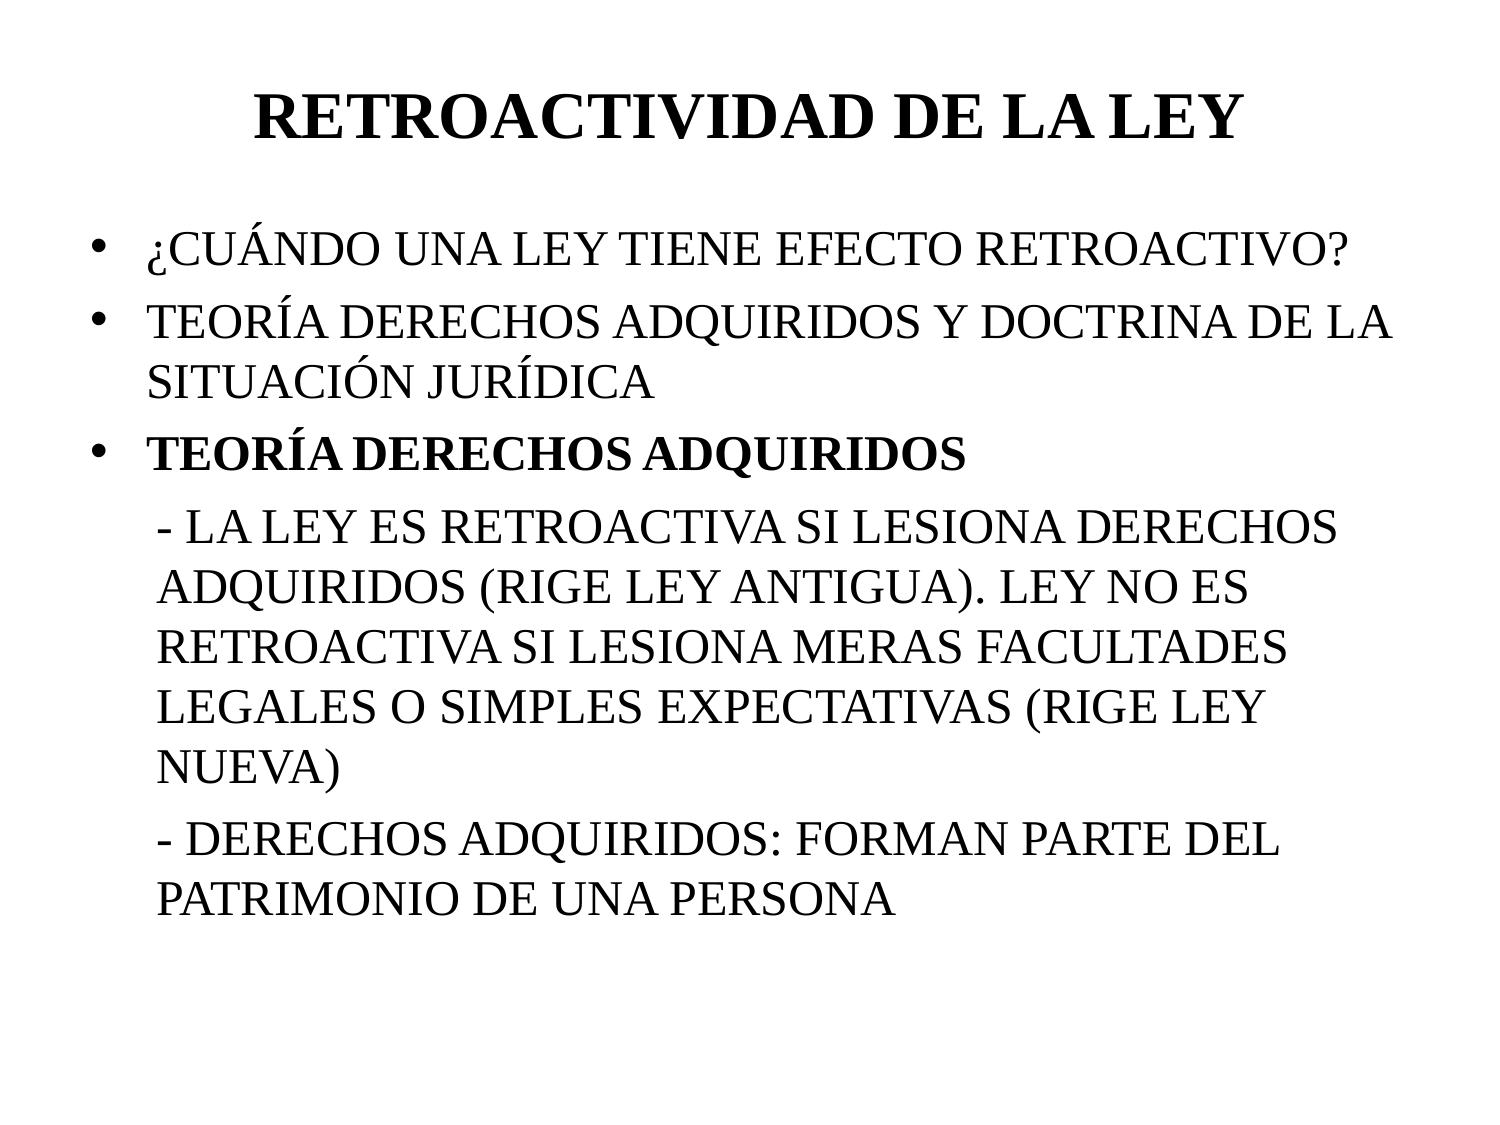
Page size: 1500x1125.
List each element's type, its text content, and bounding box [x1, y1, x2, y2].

list ¿CUÁNDO UNA LEY TIENE EFECTO RETROACTIVO? TEORÍA DERECHOS ADQUIRIDOS Y DOCTRINA DE LA SITUACIÓN JURÍDICA TEORÍA DERECHOS ADQUIRIDOS - LA LEY ES RETROACTIVA SI LESIONA DERECHOS ADQUIRIDOS (RIGE LEY ANTIGUA). LEY NO ES RETROACTIVA SI LESIONA MERAS FACULTADES LEGALES O SIMPLES EXPECTATIVAS (RIGE LEY NUEVA) - DERECHOS ADQUIRIDOS: FORMAN PARTE DEL PATRIMONIO DE UNA PERSONA [75, 208, 1425, 1000]
title RETROACTIVIDAD DE LA LEY [75, 62, 1425, 161]
